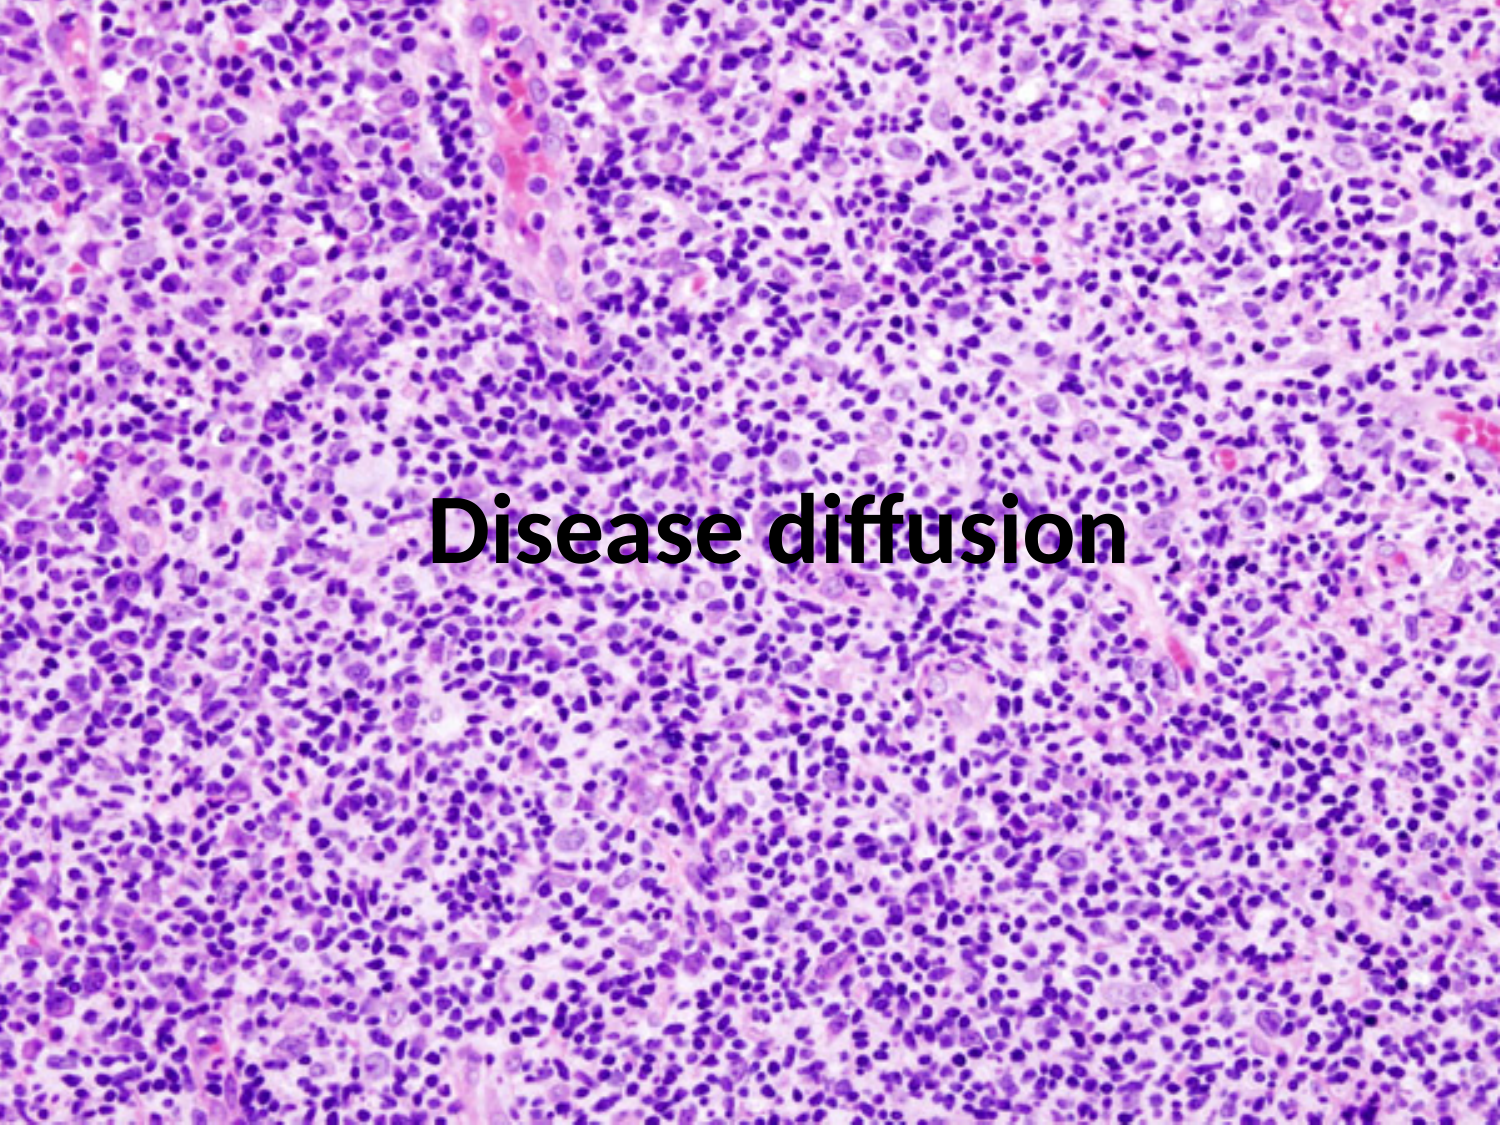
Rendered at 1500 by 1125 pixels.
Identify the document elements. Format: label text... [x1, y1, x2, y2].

list Disease diffusion [75, 262, 1425, 1005]
picture [0, 0, 1500, 1125]
